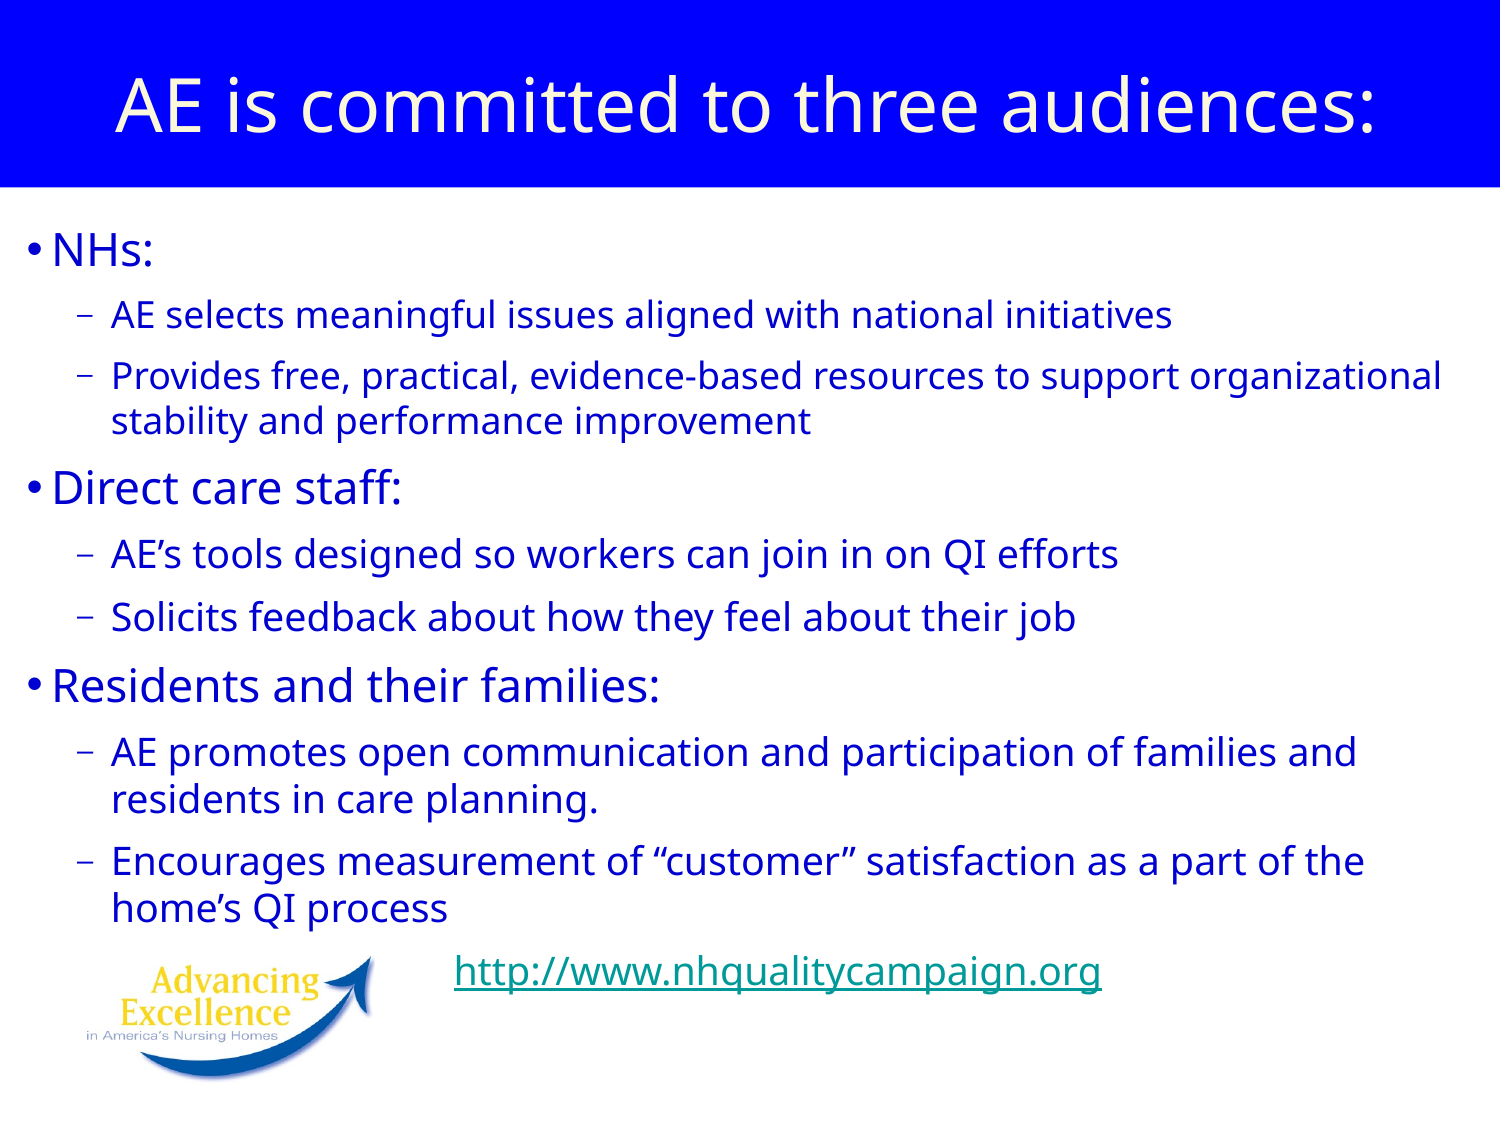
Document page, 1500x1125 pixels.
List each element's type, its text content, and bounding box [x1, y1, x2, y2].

list NHs: AE selects meaningful issues aligned with national initiatives Provides free, practical, evidence-based resources to support organizational stability and performance improvement Direct care staff: AE’s tools designed so workers can join in on QI efforts Solicits feedback about how they feel about their job Residents and their families: AE promotes open communication and participation of families and residents in care planning. Encourages measurement of “customer” satisfaction as a part of the home’s QI process http://www.nhqualitycampaign.org [12, 212, 1500, 1013]
title AE is committed to three audiences: [0, 0, 1500, 188]
picture [87, 954, 376, 1084]
